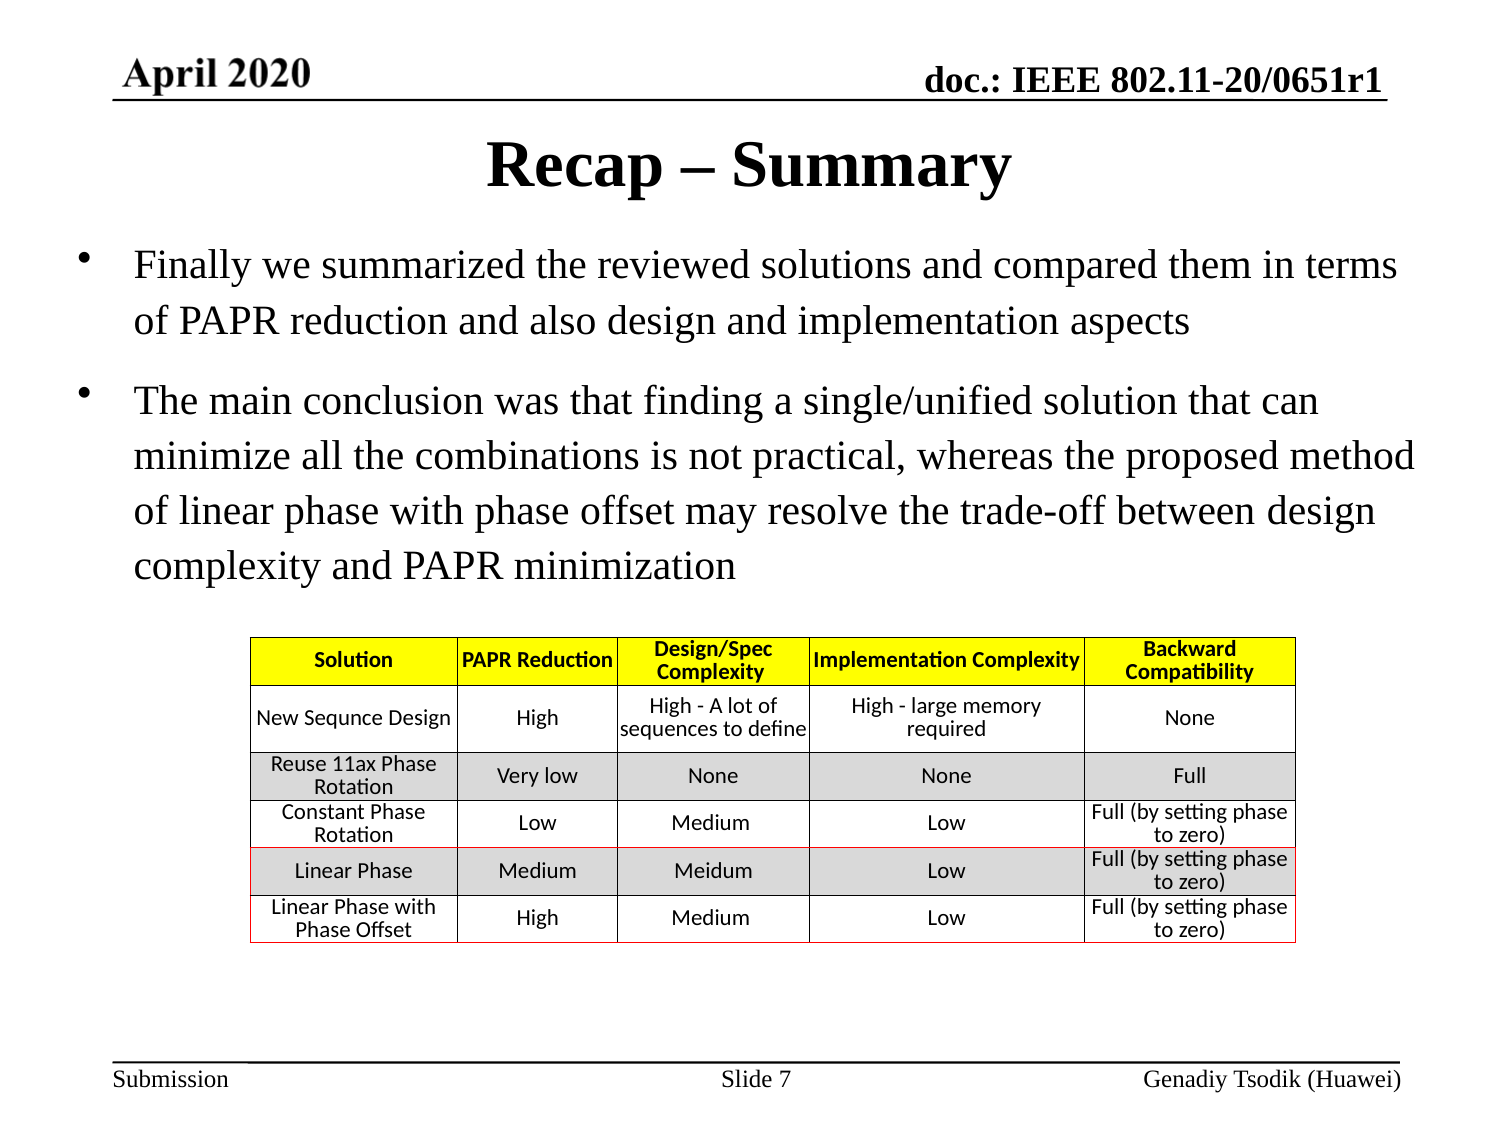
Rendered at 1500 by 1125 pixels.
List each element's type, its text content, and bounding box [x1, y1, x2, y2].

table_header Implementation Complexity [810, 638, 1084, 685]
table_cell Medium [618, 801, 809, 847]
table_cell Linear Phase with Phase Offset [251, 896, 457, 942]
table_cell High [458, 686, 617, 752]
table_cell Reuse 11ax Phase Rotation [251, 753, 457, 800]
text_box Finally we summarized the reviewed solutions and compared them in terms of PAPR reduction and also design and implementation aspects The main conclusion was that finding a single/unified solution that can minimize all the combinations is not practical, whereas the proposed method of linear phase with phase offset may resolve the trade-off between design complexity and PAPR minimization [62, 224, 1450, 1050]
table_header PAPR Reduction [458, 638, 617, 685]
table_header Backward Compatibility [1085, 638, 1295, 685]
table_cell High [458, 896, 617, 942]
table_cell Full [1085, 753, 1295, 800]
table_cell Medium [618, 896, 809, 942]
table_cell Low [458, 801, 617, 847]
footer Genadiy Tsodik (Huawei) [1139, 1061, 1402, 1093]
table_header Design/Spec Complexity [618, 638, 809, 685]
table_cell None [618, 753, 809, 800]
slide_number Slide 7 [712, 1061, 800, 1093]
table_cell Medium [458, 848, 617, 895]
table_cell Constant Phase Rotation [251, 801, 457, 847]
table_cell None [810, 753, 1084, 800]
table_cell Meidum [618, 848, 809, 895]
table_cell Linear Phase [251, 848, 457, 895]
title Recap – Summary [112, 112, 1388, 224]
table_header Solution [251, 638, 457, 685]
table_cell Full (by setting phase to zero) [1085, 848, 1295, 895]
table_cell High - large memory required [810, 686, 1084, 752]
table_cell Full (by setting phase to zero) [1085, 896, 1295, 942]
table_cell Very low [458, 753, 617, 800]
table_cell High - A lot of sequences to define [618, 686, 809, 752]
table_cell Full (by setting phase to zero) [1085, 801, 1295, 847]
table_cell Low [810, 801, 1084, 847]
table_cell None [1085, 686, 1295, 752]
table_cell Low [810, 896, 1084, 942]
table_cell New Sequnce Design [251, 686, 457, 752]
picture [96, 33, 363, 122]
table_cell Low [810, 848, 1084, 895]
